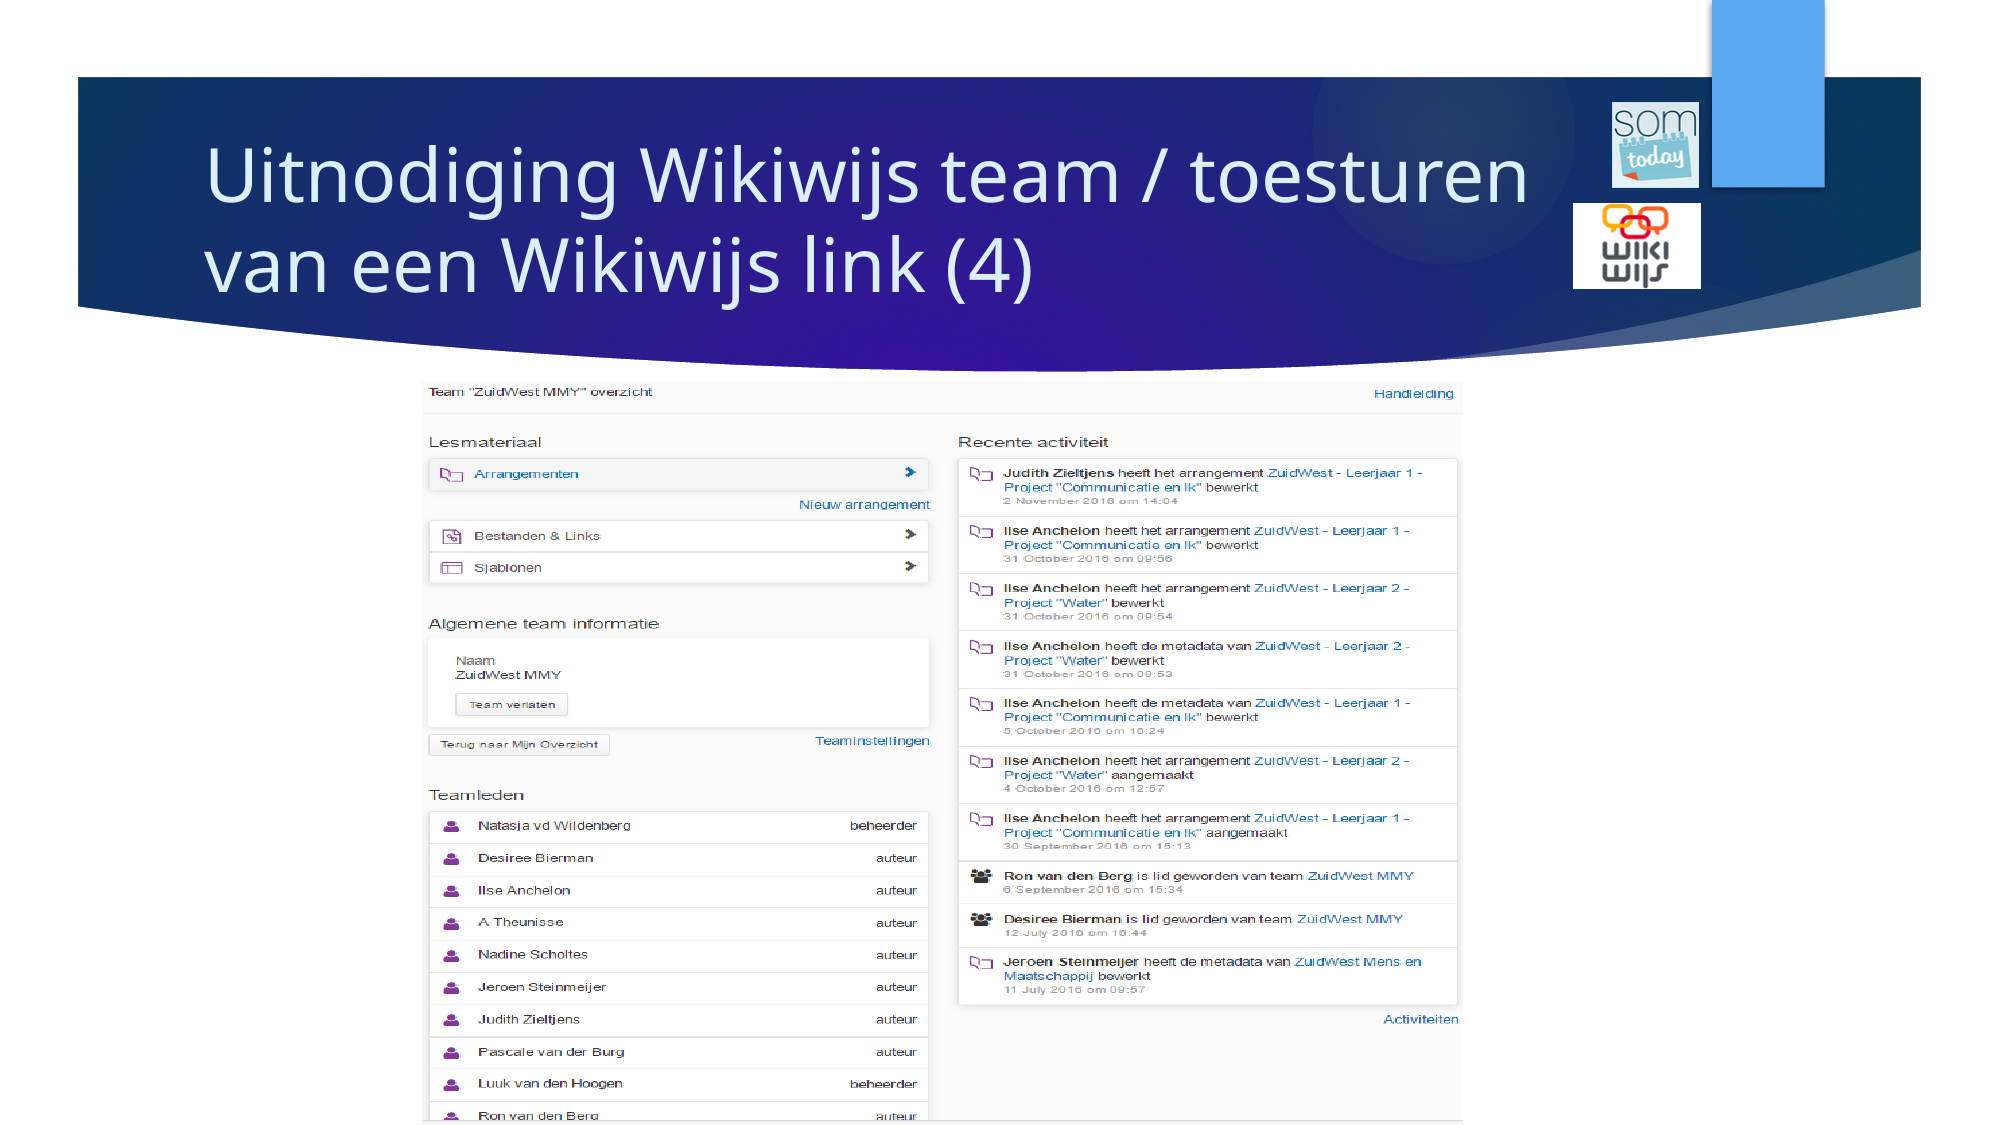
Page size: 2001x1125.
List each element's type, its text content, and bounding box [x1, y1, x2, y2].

picture [1612, 101, 1699, 189]
title Uitnodiging Wikiwijs team / toesturen van een Wikiwijs link (4) [189, 159, 1627, 276]
picture [1573, 202, 1701, 289]
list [421, 381, 1463, 1125]
